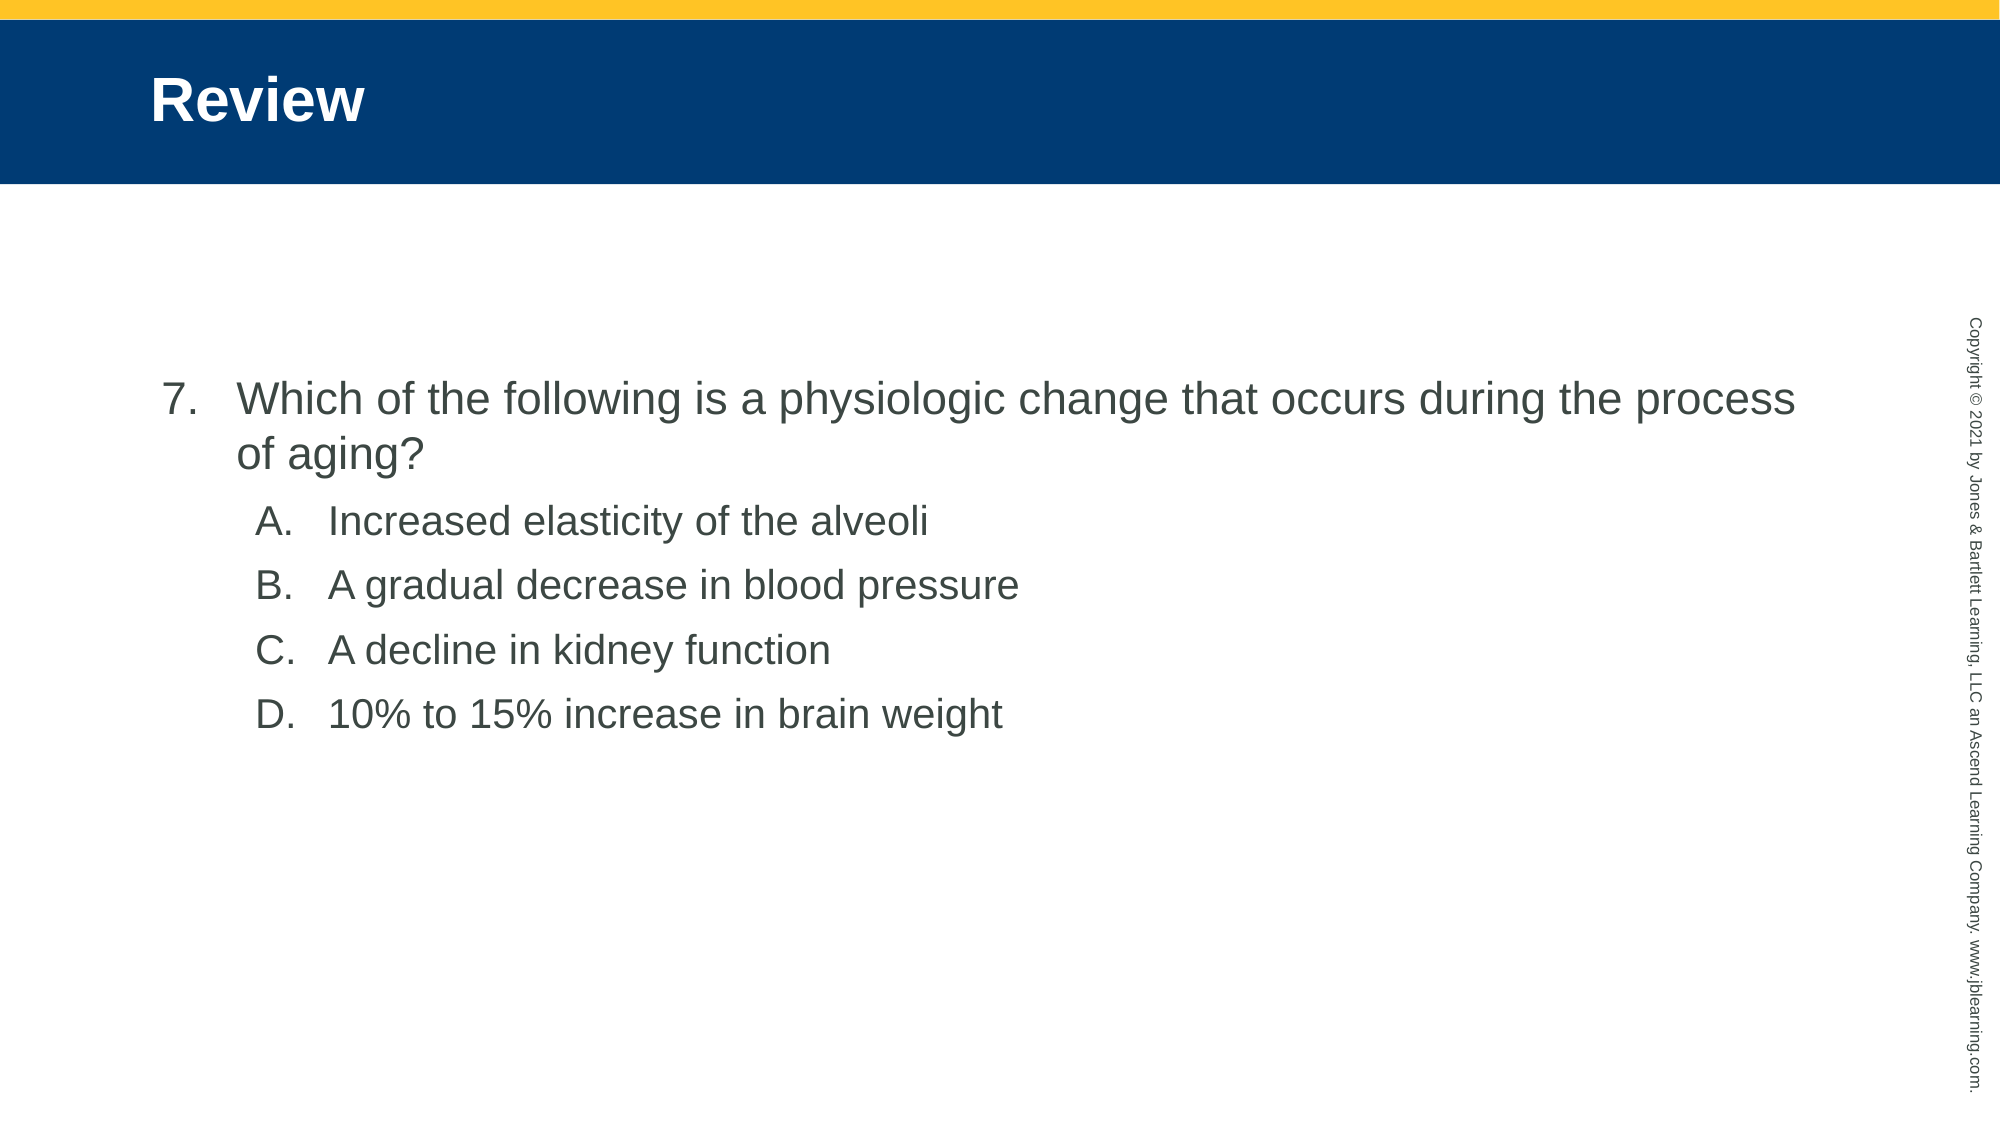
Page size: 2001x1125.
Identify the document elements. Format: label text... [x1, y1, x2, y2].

title Review [0, 19, 2000, 185]
list Which of the following is a physiologic change that occurs during the process of aging? Increased elasticity of the alveoli A gradual decrease in blood pressure A decline in kidney function 10% to 15% increase in brain weight [146, 361, 1859, 1016]
